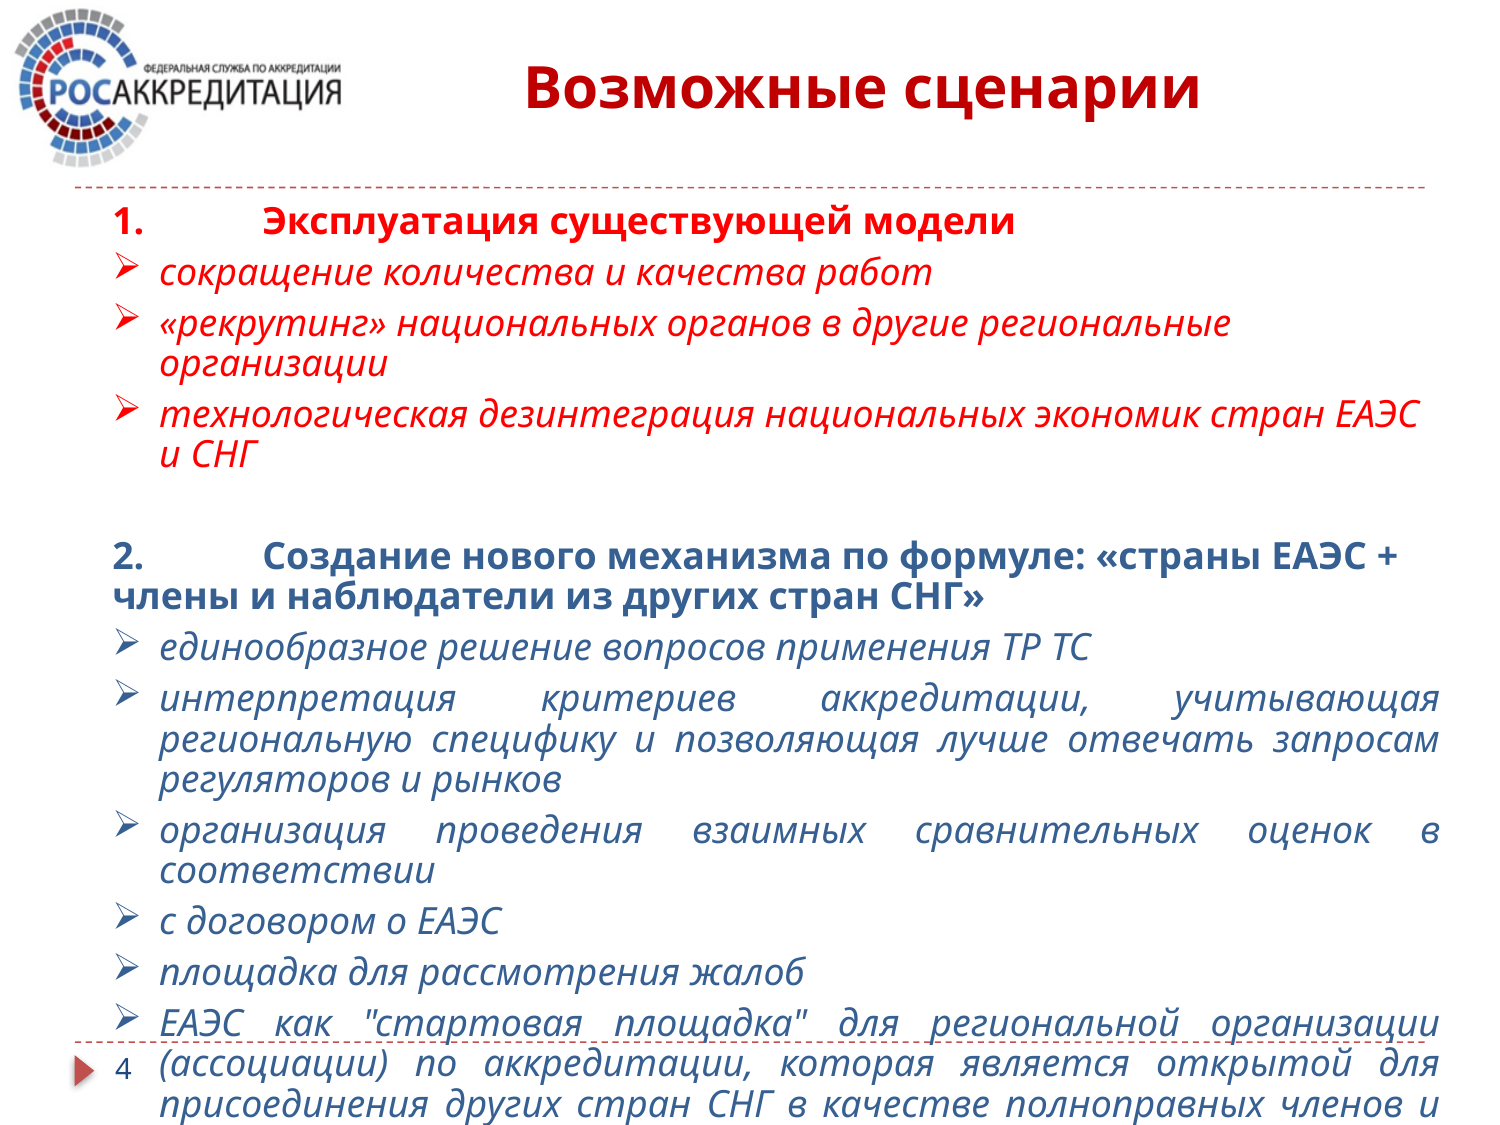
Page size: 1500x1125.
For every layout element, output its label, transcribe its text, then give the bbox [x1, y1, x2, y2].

title Возможные сценарии [362, 37, 1425, 133]
slide_number 3 [100, 1082, 426, 1103]
text_box 1. Эксплуатация существующей модели сокращение количества и качества работ «рекрутинг» национальных органов в другие региональные организации технологическая дезинтеграция национальных экономик стран ЕАЭС и СНГ 2. Создание нового механизма по формуле: «страны ЕАЭС + члены и наблюдатели из других стран СНГ» единообразное решение вопросов применения ТР ТС интерпретация критериев аккредитации, учитывающая региональную специфику и позволяющая лучше отвечать запросам регуляторов и рынков организация проведения взаимных сравнительных оценок в соответствии с договором о ЕАЭС площадка для рассмотрения жалоб ЕАЭС как "стартовая площадка" для региональной организации (ассоциации) по аккредитации, которая является открытой для присоединения других стран СНГ в качестве полноправных членов и наблюдателей [38, 194, 1456, 1082]
picture [0, 0, 356, 176]
